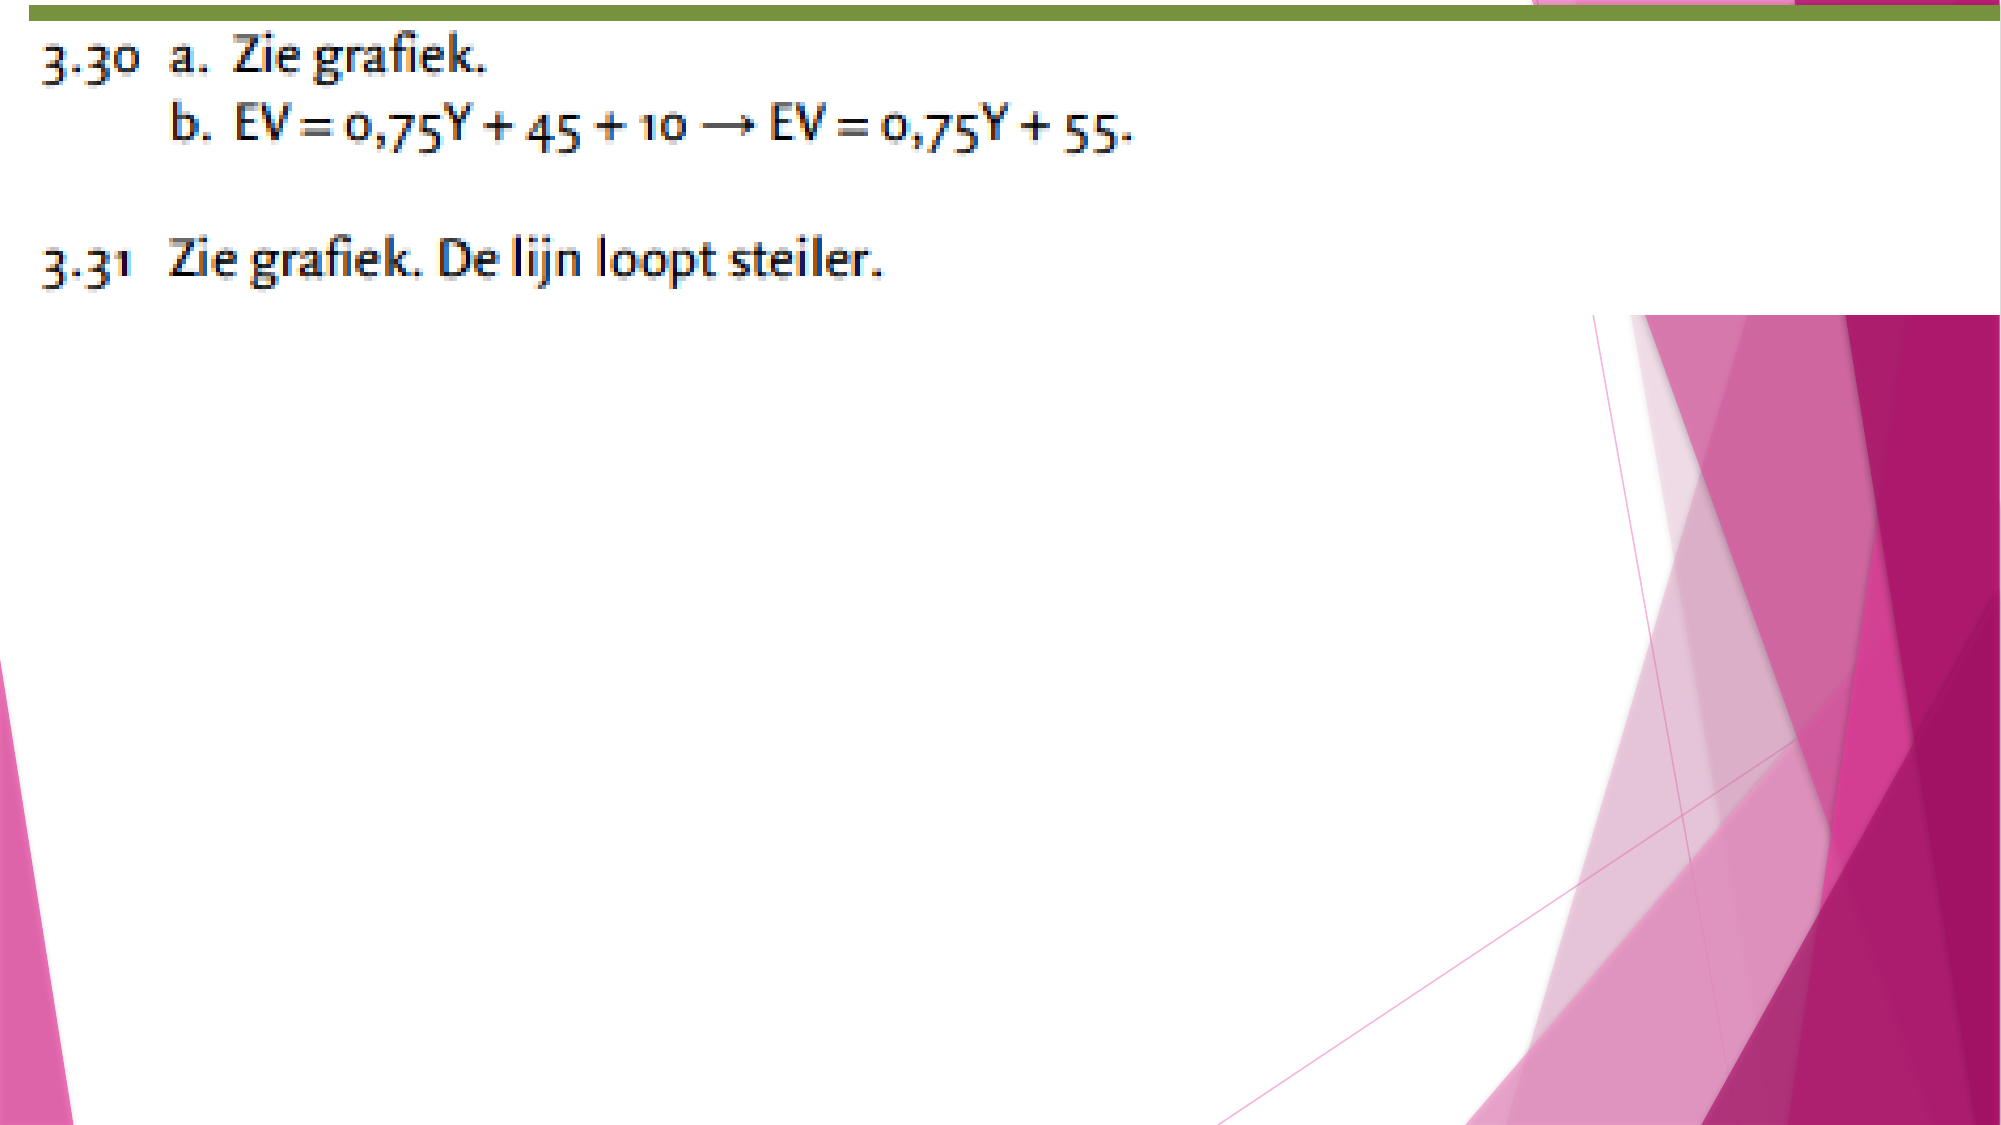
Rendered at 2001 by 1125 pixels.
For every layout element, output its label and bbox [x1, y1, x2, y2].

picture [0, 4, 2000, 315]
